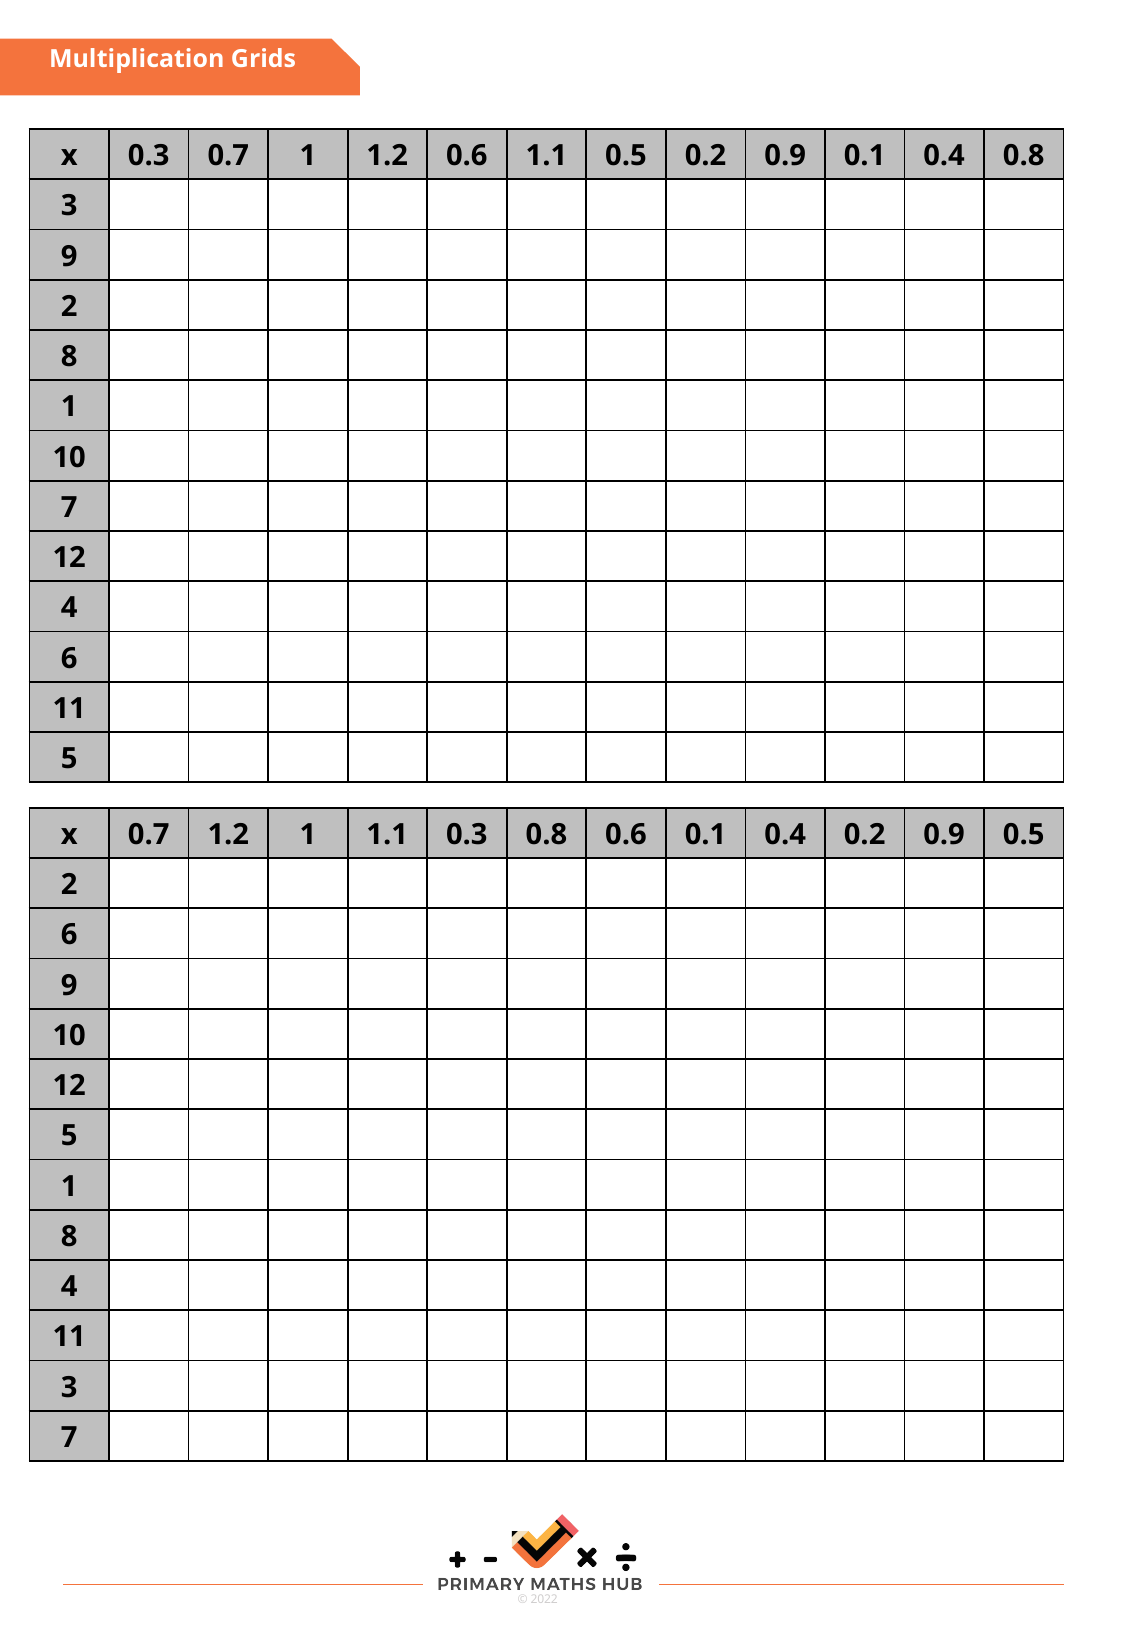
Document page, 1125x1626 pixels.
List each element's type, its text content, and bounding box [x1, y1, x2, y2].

table_header 0.2 [826, 809, 904, 857]
table_cell [508, 331, 585, 379]
table_cell [667, 331, 745, 379]
table_cell [189, 381, 267, 430]
table_header 0.9 [746, 130, 824, 178]
table_cell 11 [30, 1311, 108, 1360]
table_cell [428, 381, 506, 430]
table_cell [587, 1160, 665, 1209]
table_cell [110, 582, 188, 631]
table_cell [189, 1311, 267, 1360]
table_header 0.3 [110, 130, 188, 178]
table_cell [746, 909, 824, 958]
table_cell [189, 632, 267, 681]
table_cell [985, 1361, 1063, 1410]
table_cell [508, 859, 585, 907]
table_cell [587, 1361, 665, 1410]
table_cell [269, 1160, 347, 1209]
table_cell [349, 381, 426, 430]
table_cell [985, 431, 1063, 480]
table_cell [985, 381, 1063, 430]
table_cell [667, 482, 745, 530]
table_cell [746, 331, 824, 379]
table_cell [110, 532, 188, 580]
table_cell [189, 909, 267, 958]
table_cell [826, 482, 904, 530]
table_cell [189, 482, 267, 530]
table_cell [189, 1412, 267, 1460]
table_cell [110, 1211, 188, 1259]
table_cell 12 [30, 1060, 108, 1108]
table_cell [189, 733, 267, 781]
table_cell [428, 733, 506, 781]
table_cell [826, 1361, 904, 1410]
table_header 0.2 [667, 130, 745, 178]
table_cell [905, 1010, 983, 1058]
table_cell [587, 1261, 665, 1309]
table_cell [349, 632, 426, 681]
table_cell [905, 733, 983, 781]
table_cell [269, 1261, 347, 1309]
table_cell [269, 482, 347, 530]
table_header 0.3 [428, 809, 506, 857]
table_cell [508, 582, 585, 631]
table_cell [667, 180, 745, 229]
table_cell [587, 230, 665, 279]
table_header 0.7 [110, 809, 188, 857]
table_cell [110, 1160, 188, 1209]
table_cell [587, 331, 665, 379]
table_cell [269, 381, 347, 430]
table_cell [905, 331, 983, 379]
table_cell [667, 1211, 745, 1259]
table_cell [428, 1160, 506, 1209]
table_cell [508, 1311, 585, 1360]
table_cell [905, 1060, 983, 1108]
table_cell [746, 1110, 824, 1159]
table_cell [189, 331, 267, 379]
table_cell [826, 632, 904, 681]
table_cell [508, 532, 585, 580]
table_cell [508, 381, 585, 430]
table_cell [587, 1211, 665, 1259]
table_cell [110, 180, 188, 229]
table_cell [905, 1211, 983, 1259]
table_cell [508, 1110, 585, 1159]
table_cell [826, 532, 904, 580]
table_cell [826, 431, 904, 480]
table_cell [428, 1060, 506, 1108]
table_cell [110, 281, 188, 329]
table_cell [587, 683, 665, 731]
table_cell [826, 381, 904, 430]
table_cell [587, 1060, 665, 1108]
table_cell [587, 959, 665, 1008]
table_cell [269, 909, 347, 958]
table_cell [269, 632, 347, 681]
table_cell [985, 632, 1063, 681]
table_cell [905, 381, 983, 430]
table_cell [349, 859, 426, 907]
table_cell [428, 632, 506, 681]
table_cell [587, 1010, 665, 1058]
table_cell 5 [30, 1110, 108, 1159]
table_cell [189, 582, 267, 631]
table_cell 7 [30, 1412, 108, 1460]
table_header 0.6 [587, 809, 665, 857]
table_cell [110, 230, 188, 279]
table_cell [428, 582, 506, 631]
table_cell 11 [30, 683, 108, 731]
table_cell [667, 1010, 745, 1058]
table_cell [746, 683, 824, 731]
table_cell 6 [30, 909, 108, 958]
table_header 0.7 [189, 130, 267, 178]
table_cell [189, 959, 267, 1008]
table_cell [349, 281, 426, 329]
table_cell [189, 683, 267, 731]
table_cell [746, 959, 824, 1008]
table_cell [110, 381, 188, 430]
table_cell [110, 683, 188, 731]
table_header 0.5 [985, 809, 1063, 857]
table_cell [349, 1060, 426, 1108]
table_header 0.6 [428, 130, 506, 178]
table_cell [508, 1010, 585, 1058]
table_cell 10 [30, 431, 108, 480]
table_cell 12 [30, 532, 108, 580]
table_cell 3 [30, 1361, 108, 1410]
table_cell [189, 1261, 267, 1309]
table_cell [349, 532, 426, 580]
table_cell [985, 331, 1063, 379]
table_cell [826, 281, 904, 329]
table_cell [905, 859, 983, 907]
table_cell 8 [30, 1211, 108, 1259]
table_cell [428, 1211, 506, 1259]
table_cell [587, 733, 665, 781]
table_cell [667, 909, 745, 958]
table_cell [349, 1010, 426, 1058]
table_cell [667, 431, 745, 480]
table_cell [985, 683, 1063, 731]
table_cell 10 [30, 1010, 108, 1058]
table_cell [269, 331, 347, 379]
table_cell 9 [30, 959, 108, 1008]
table_cell [587, 1412, 665, 1460]
table_cell [826, 683, 904, 731]
table_cell [985, 1060, 1063, 1108]
table_cell [985, 482, 1063, 530]
table_header 1 [269, 809, 347, 857]
table_cell [349, 733, 426, 781]
table_cell [905, 431, 983, 480]
table_cell [746, 1311, 824, 1360]
table_header 1.2 [349, 130, 426, 178]
table_cell [110, 1412, 188, 1460]
table_cell [826, 1261, 904, 1309]
table_cell [110, 733, 188, 781]
table_cell [746, 1261, 824, 1309]
table_cell [746, 230, 824, 279]
table_cell [746, 180, 824, 229]
table_cell [269, 1361, 347, 1410]
table_cell [905, 532, 983, 580]
table_cell [905, 683, 983, 731]
table_cell [110, 431, 188, 480]
table_header x [30, 809, 108, 857]
table_cell [746, 632, 824, 681]
table_cell [985, 230, 1063, 279]
table_cell [587, 632, 665, 681]
table_cell [189, 1010, 267, 1058]
table_header 0.8 [508, 809, 585, 857]
table_cell [110, 482, 188, 530]
table_cell [508, 1160, 585, 1209]
table_header 1 [269, 130, 347, 178]
table_cell [428, 859, 506, 907]
table_cell [746, 1211, 824, 1259]
table_header 0.4 [746, 809, 824, 857]
table_cell [508, 482, 585, 530]
table_cell [269, 582, 347, 631]
table_cell [508, 632, 585, 681]
table_cell [746, 733, 824, 781]
table_cell [349, 683, 426, 731]
table_cell [189, 532, 267, 580]
table_cell 5 [30, 733, 108, 781]
table_cell [269, 1311, 347, 1360]
table_cell [189, 230, 267, 279]
table_cell [508, 1211, 585, 1259]
table_cell [667, 1311, 745, 1360]
table_cell [349, 331, 426, 379]
table_cell [826, 733, 904, 781]
table_cell [269, 1211, 347, 1259]
table_cell [110, 909, 188, 958]
table_cell [269, 431, 347, 480]
table_cell [110, 859, 188, 907]
table_cell [985, 1010, 1063, 1058]
table_cell [428, 1361, 506, 1410]
table_cell [189, 431, 267, 480]
table_cell [110, 1010, 188, 1058]
table_cell [985, 582, 1063, 631]
table_cell [189, 1060, 267, 1108]
table_cell 3 [30, 180, 108, 229]
table_cell [110, 1110, 188, 1159]
table_header 1.1 [508, 130, 585, 178]
table_cell [428, 180, 506, 229]
table_header 0.5 [587, 130, 665, 178]
table_cell [905, 482, 983, 530]
table_cell [110, 959, 188, 1008]
table_cell 4 [30, 582, 108, 631]
table_cell [667, 1361, 745, 1410]
table_header 0.9 [905, 809, 983, 857]
table_cell [189, 180, 267, 229]
table_cell [508, 180, 585, 229]
table_cell [110, 1361, 188, 1410]
table_cell [189, 1211, 267, 1259]
table_cell [667, 1060, 745, 1108]
table_cell [746, 532, 824, 580]
table_cell [985, 1261, 1063, 1309]
table_cell [428, 683, 506, 731]
table_cell [746, 1060, 824, 1108]
table_cell 2 [30, 859, 108, 907]
table_cell [985, 281, 1063, 329]
table_cell [508, 281, 585, 329]
table_cell [826, 1211, 904, 1259]
table_cell [667, 733, 745, 781]
table_cell [905, 230, 983, 279]
table_cell [349, 482, 426, 530]
table_cell [826, 1311, 904, 1360]
table_cell [189, 859, 267, 907]
table_cell 1 [30, 381, 108, 430]
table_header 0.4 [905, 130, 983, 178]
table_cell [905, 1412, 983, 1460]
table_cell [905, 1110, 983, 1159]
table_cell [349, 1261, 426, 1309]
table_cell [349, 582, 426, 631]
table_cell [269, 733, 347, 781]
table_cell [587, 482, 665, 530]
table_cell [667, 230, 745, 279]
table_cell [110, 331, 188, 379]
table_cell [508, 1060, 585, 1108]
table_cell [269, 230, 347, 279]
table_cell [587, 281, 665, 329]
table_cell [269, 1110, 347, 1159]
table_cell [826, 1060, 904, 1108]
table_cell [985, 1412, 1063, 1460]
table_cell [667, 632, 745, 681]
table_cell [905, 909, 983, 958]
table_cell [349, 230, 426, 279]
table_header 1.2 [189, 809, 267, 857]
table_cell [110, 1060, 188, 1108]
table_cell [985, 1311, 1063, 1360]
table_cell [110, 1261, 188, 1309]
table_cell [826, 1110, 904, 1159]
table_cell [746, 431, 824, 480]
table_cell [746, 859, 824, 907]
table_cell [667, 582, 745, 631]
table_cell [826, 1160, 904, 1209]
table_cell [587, 532, 665, 580]
table_cell [905, 1160, 983, 1209]
table_cell [985, 180, 1063, 229]
table_cell [746, 1361, 824, 1410]
table_cell [667, 532, 745, 580]
table_cell [667, 683, 745, 731]
table_cell [985, 1110, 1063, 1159]
table_cell [110, 1311, 188, 1360]
table_cell [826, 331, 904, 379]
table_cell [985, 1211, 1063, 1259]
table_cell [587, 431, 665, 480]
table_cell [587, 180, 665, 229]
picture [432, 1512, 648, 1597]
table_cell [826, 180, 904, 229]
table_cell [905, 959, 983, 1008]
table_cell [508, 683, 585, 731]
table_cell [667, 1261, 745, 1309]
table_cell [428, 1110, 506, 1159]
table_cell [587, 859, 665, 907]
table_cell [269, 1412, 347, 1460]
table_cell [587, 1110, 665, 1159]
table_cell [746, 482, 824, 530]
table_cell [746, 1412, 824, 1460]
table_cell [428, 909, 506, 958]
table_cell [349, 1412, 426, 1460]
table_cell [667, 281, 745, 329]
table_cell [269, 532, 347, 580]
table_cell [826, 1412, 904, 1460]
table_cell [508, 909, 585, 958]
table_cell [110, 632, 188, 681]
table_cell [269, 859, 347, 907]
table_cell [985, 532, 1063, 580]
table_cell [826, 582, 904, 631]
table_cell [985, 733, 1063, 781]
table_cell [667, 1160, 745, 1209]
table_cell [349, 959, 426, 1008]
table_cell 8 [30, 331, 108, 379]
text_box Multiplication Grids [0, 37, 361, 97]
table_cell [349, 1361, 426, 1410]
table_cell [508, 230, 585, 279]
table_header 1.1 [349, 809, 426, 857]
table_cell [587, 582, 665, 631]
table_cell [826, 959, 904, 1008]
table_cell [905, 281, 983, 329]
table_cell [189, 1110, 267, 1159]
table_cell [349, 1311, 426, 1360]
table_cell [905, 1311, 983, 1360]
table_cell [746, 381, 824, 430]
table_cell [189, 1160, 267, 1209]
table_cell [349, 909, 426, 958]
table_header 0.1 [826, 130, 904, 178]
table_cell [428, 482, 506, 530]
table_cell [826, 230, 904, 279]
table_cell [985, 909, 1063, 958]
table_cell [428, 331, 506, 379]
table_cell [746, 1160, 824, 1209]
table_cell 9 [30, 230, 108, 279]
table_cell 1 [30, 1160, 108, 1209]
table_cell [269, 1060, 347, 1108]
table_cell [428, 959, 506, 1008]
table_cell [428, 1412, 506, 1460]
table_cell [587, 1311, 665, 1360]
table_cell [428, 431, 506, 480]
table_cell [905, 1261, 983, 1309]
table_cell [428, 281, 506, 329]
table_cell [746, 582, 824, 631]
table_header x [30, 130, 108, 178]
table_cell [428, 1311, 506, 1360]
table_cell [985, 1160, 1063, 1209]
table_cell [269, 683, 347, 731]
table_cell [189, 281, 267, 329]
table_cell [667, 959, 745, 1008]
table_cell [428, 532, 506, 580]
table_cell [587, 381, 665, 430]
table_cell [746, 1010, 824, 1058]
table_header 0.8 [985, 130, 1063, 178]
table_cell [269, 180, 347, 229]
table_cell [667, 1110, 745, 1159]
table_cell [826, 909, 904, 958]
table_cell 2 [30, 281, 108, 329]
table_cell [428, 1010, 506, 1058]
table_cell 4 [30, 1261, 108, 1309]
table_cell [349, 431, 426, 480]
table_cell [667, 1412, 745, 1460]
table_cell [826, 859, 904, 907]
table_cell [905, 632, 983, 681]
table_cell [587, 909, 665, 958]
table_cell [349, 1211, 426, 1259]
table_header 0.1 [667, 809, 745, 857]
table_cell [349, 1160, 426, 1209]
table_cell [189, 1361, 267, 1410]
table_cell [269, 959, 347, 1008]
table_cell [985, 859, 1063, 907]
table_cell [508, 1412, 585, 1460]
table_cell [746, 281, 824, 329]
table_cell [508, 959, 585, 1008]
table_cell [667, 859, 745, 907]
table_cell 6 [30, 632, 108, 681]
table_cell 7 [30, 482, 108, 530]
table_cell [905, 1361, 983, 1410]
table_cell [905, 582, 983, 631]
table_cell [508, 1261, 585, 1309]
text_box © 2022 [429, 1584, 646, 1614]
table_cell [349, 180, 426, 229]
table_cell [428, 1261, 506, 1309]
table_cell [826, 1010, 904, 1058]
table_cell [428, 230, 506, 279]
table_cell [349, 1110, 426, 1159]
table_cell [508, 733, 585, 781]
table_cell [508, 431, 585, 480]
table_cell [667, 381, 745, 430]
table_cell [269, 281, 347, 329]
table_cell [985, 959, 1063, 1008]
table_cell [905, 180, 983, 229]
table_cell [508, 1361, 585, 1410]
table_cell [269, 1010, 347, 1058]
